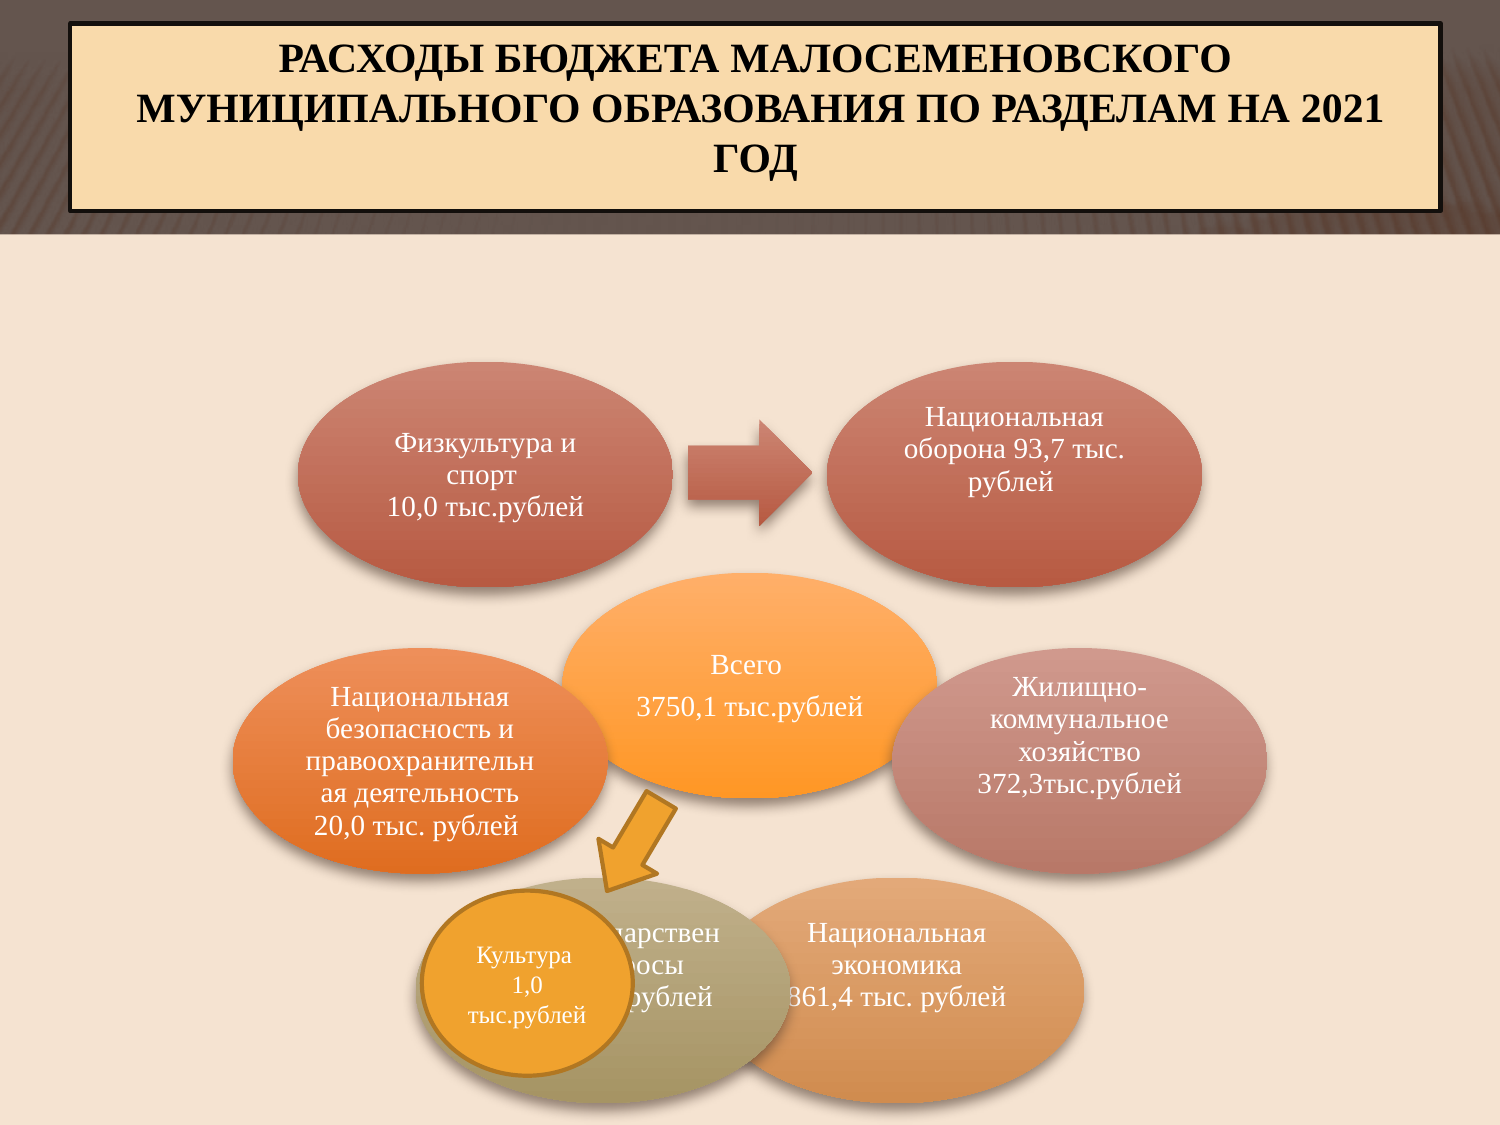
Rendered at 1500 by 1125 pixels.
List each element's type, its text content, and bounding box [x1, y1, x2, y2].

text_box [0, 234, 1500, 1125]
title Расходы бюджета МАЛОСЕМЕНОВСКОГО муниципального образования по разделам на 2021 год [68, 21, 1443, 213]
